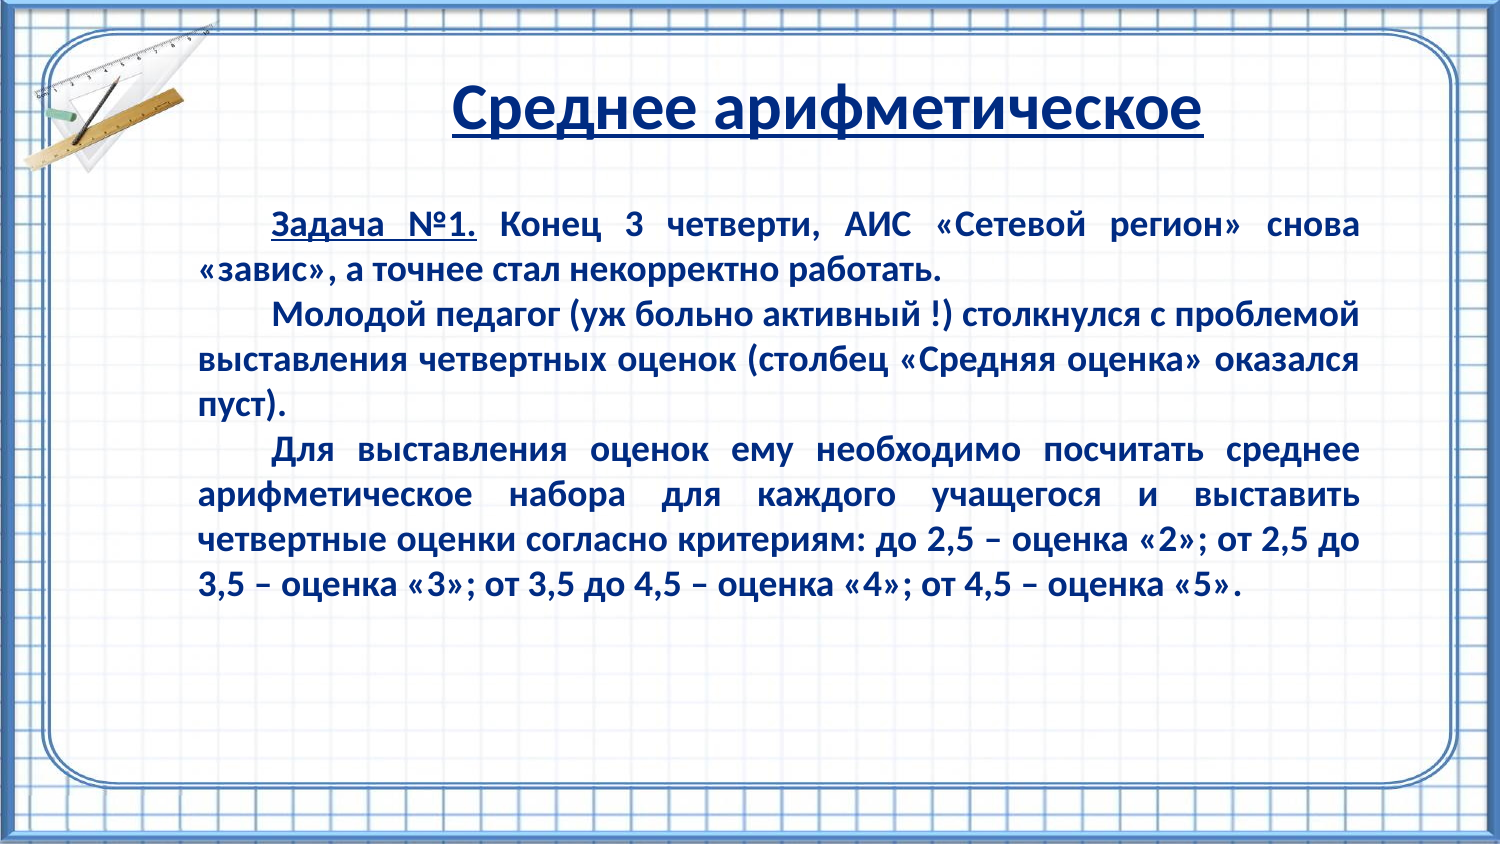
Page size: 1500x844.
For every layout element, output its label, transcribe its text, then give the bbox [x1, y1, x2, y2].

text_box Среднее арифметическое [194, 55, 1388, 151]
picture [0, 0, 1500, 844]
text_box Задача №1. Конец 3 четверти, АИС «Сетевой регион» снова «завис», а точнее стал некорректно работать. Молодой педагог (уж больно активный !) столкнулся с проблемой выставления четвертных оценок (столбец «Средняя оценка» оказался пуст). Для выставления оценок ему необходимо посчитать среднее арифметическое набора для каждого учащегося и выставить четвертные оценки согласно критериям: до 2,5 – оценка «2»; от 2,5 до 3,5 – оценка «3»; от 3,5 до 4,5 – оценка «4»; от 4,5 – оценка «5». [182, 191, 1376, 612]
